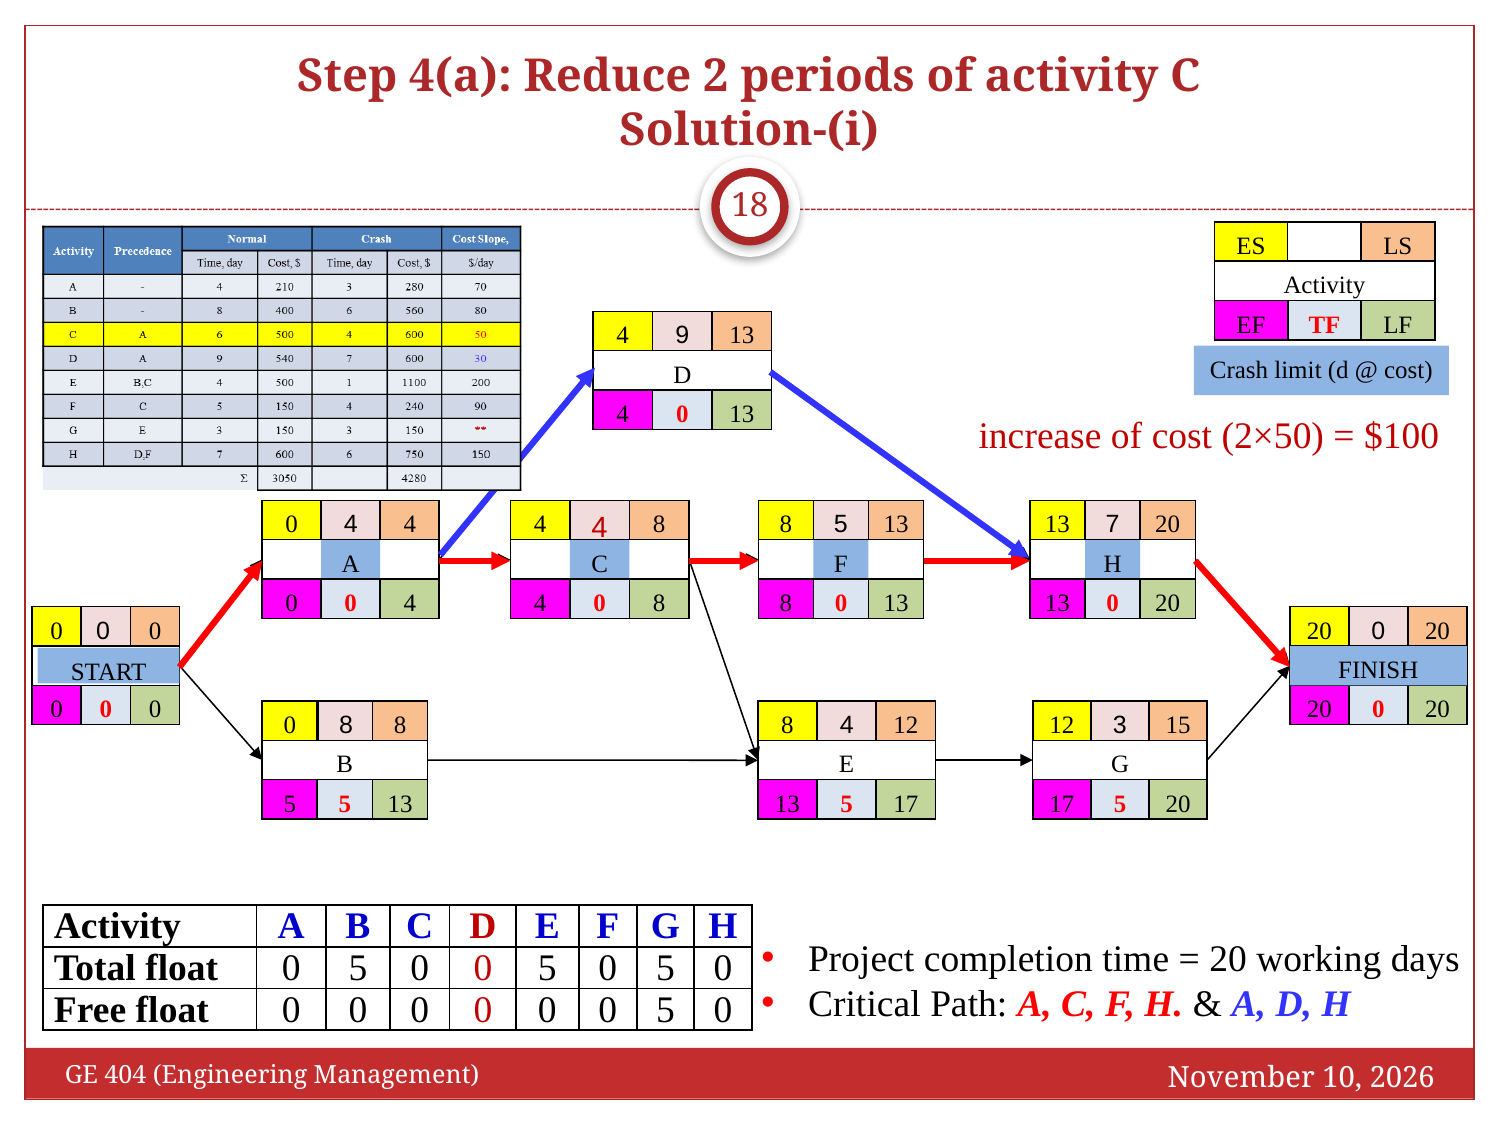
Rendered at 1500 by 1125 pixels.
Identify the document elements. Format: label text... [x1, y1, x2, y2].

table_cell 0 [327, 989, 389, 1029]
table_cell 0 [257, 989, 325, 1029]
table_cell 5 [638, 948, 693, 988]
table_cell 0 [450, 989, 515, 1029]
table_cell Free float [44, 989, 256, 1029]
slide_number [950, 1050, 1450, 1111]
table_cell 5 [327, 948, 389, 988]
table_cell 0 [580, 989, 636, 1029]
table_cell 0 [695, 989, 751, 1029]
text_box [31, 311, 1468, 820]
title Step 4(a): Reduce 2 periods of activity C Solution-(i) [49, 37, 1450, 162]
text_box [1214, 221, 1436, 341]
table_cell 0 [391, 989, 449, 1029]
picture [42, 225, 522, 493]
table_header C [391, 906, 449, 946]
table_header G [638, 906, 693, 946]
table_cell 0 [391, 948, 449, 988]
table_header B [327, 906, 389, 946]
text_box Project completion time = 20 working days Critical Path: A, C, F, H. & A, D, H [761, 933, 1476, 1024]
table_cell 0 [517, 989, 578, 1029]
table_header F [580, 906, 636, 946]
table_cell 5 [638, 989, 693, 1029]
slide_number 18 [712, 169, 788, 243]
table_header D [450, 906, 515, 946]
table_header Activity [44, 906, 256, 946]
table_cell 0 [695, 948, 751, 988]
footer GE 404 (Engineering Management) [50, 1051, 638, 1112]
table_cell 0 [450, 948, 515, 988]
table_cell 0 [257, 948, 325, 988]
table_cell Total float [44, 948, 256, 988]
table_header H [695, 906, 751, 946]
table_cell 0 [580, 948, 636, 988]
table_cell 5 [517, 948, 578, 988]
table_header E [517, 906, 578, 946]
table_header A [257, 906, 325, 946]
